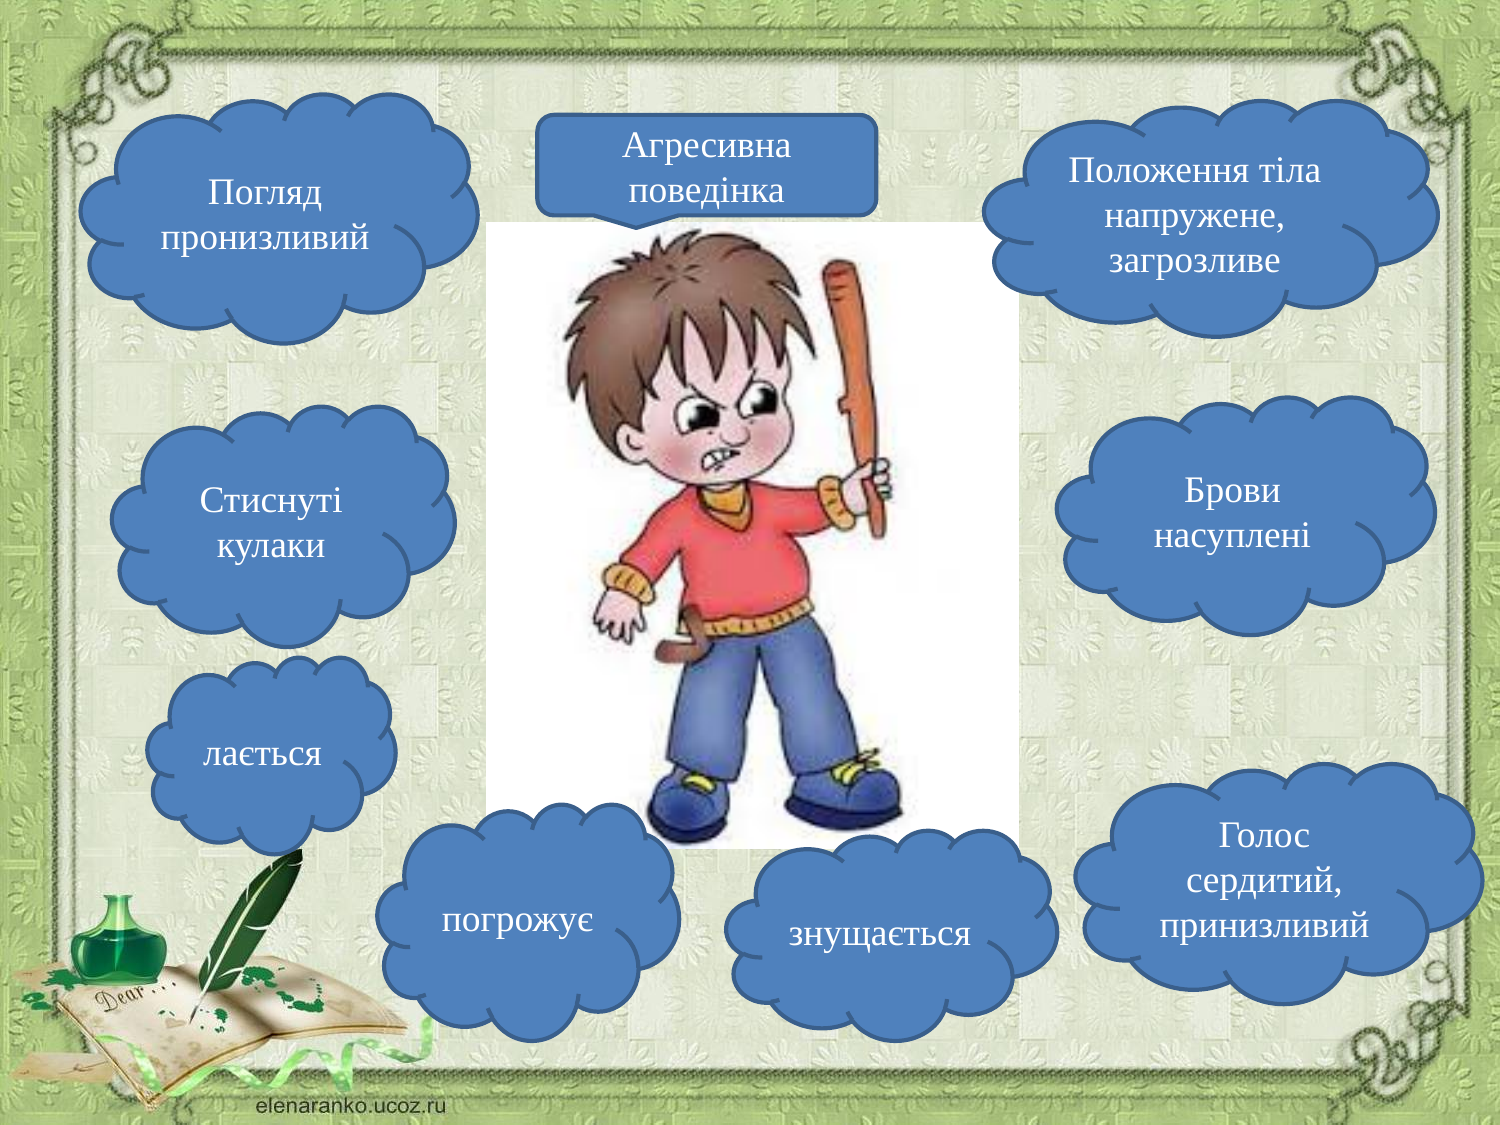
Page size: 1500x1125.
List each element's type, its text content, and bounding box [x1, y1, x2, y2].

text_box лається [145, 655, 398, 857]
text_box знущається [723, 854, 1060, 1044]
text_box погрожує [375, 820, 682, 1044]
text_box Брови насуплені [1054, 395, 1438, 638]
text_box Положення тіла напружене, загрозливе [981, 98, 1441, 339]
text_box Погляд пронизливий [78, 92, 480, 346]
text_box Стиснуті кулаки [109, 404, 457, 650]
picture [0, 0, 1500, 1125]
text_box Агресивна поведінка [535, 112, 879, 220]
text_box Голос сердитий, принизливий [1073, 761, 1485, 1007]
